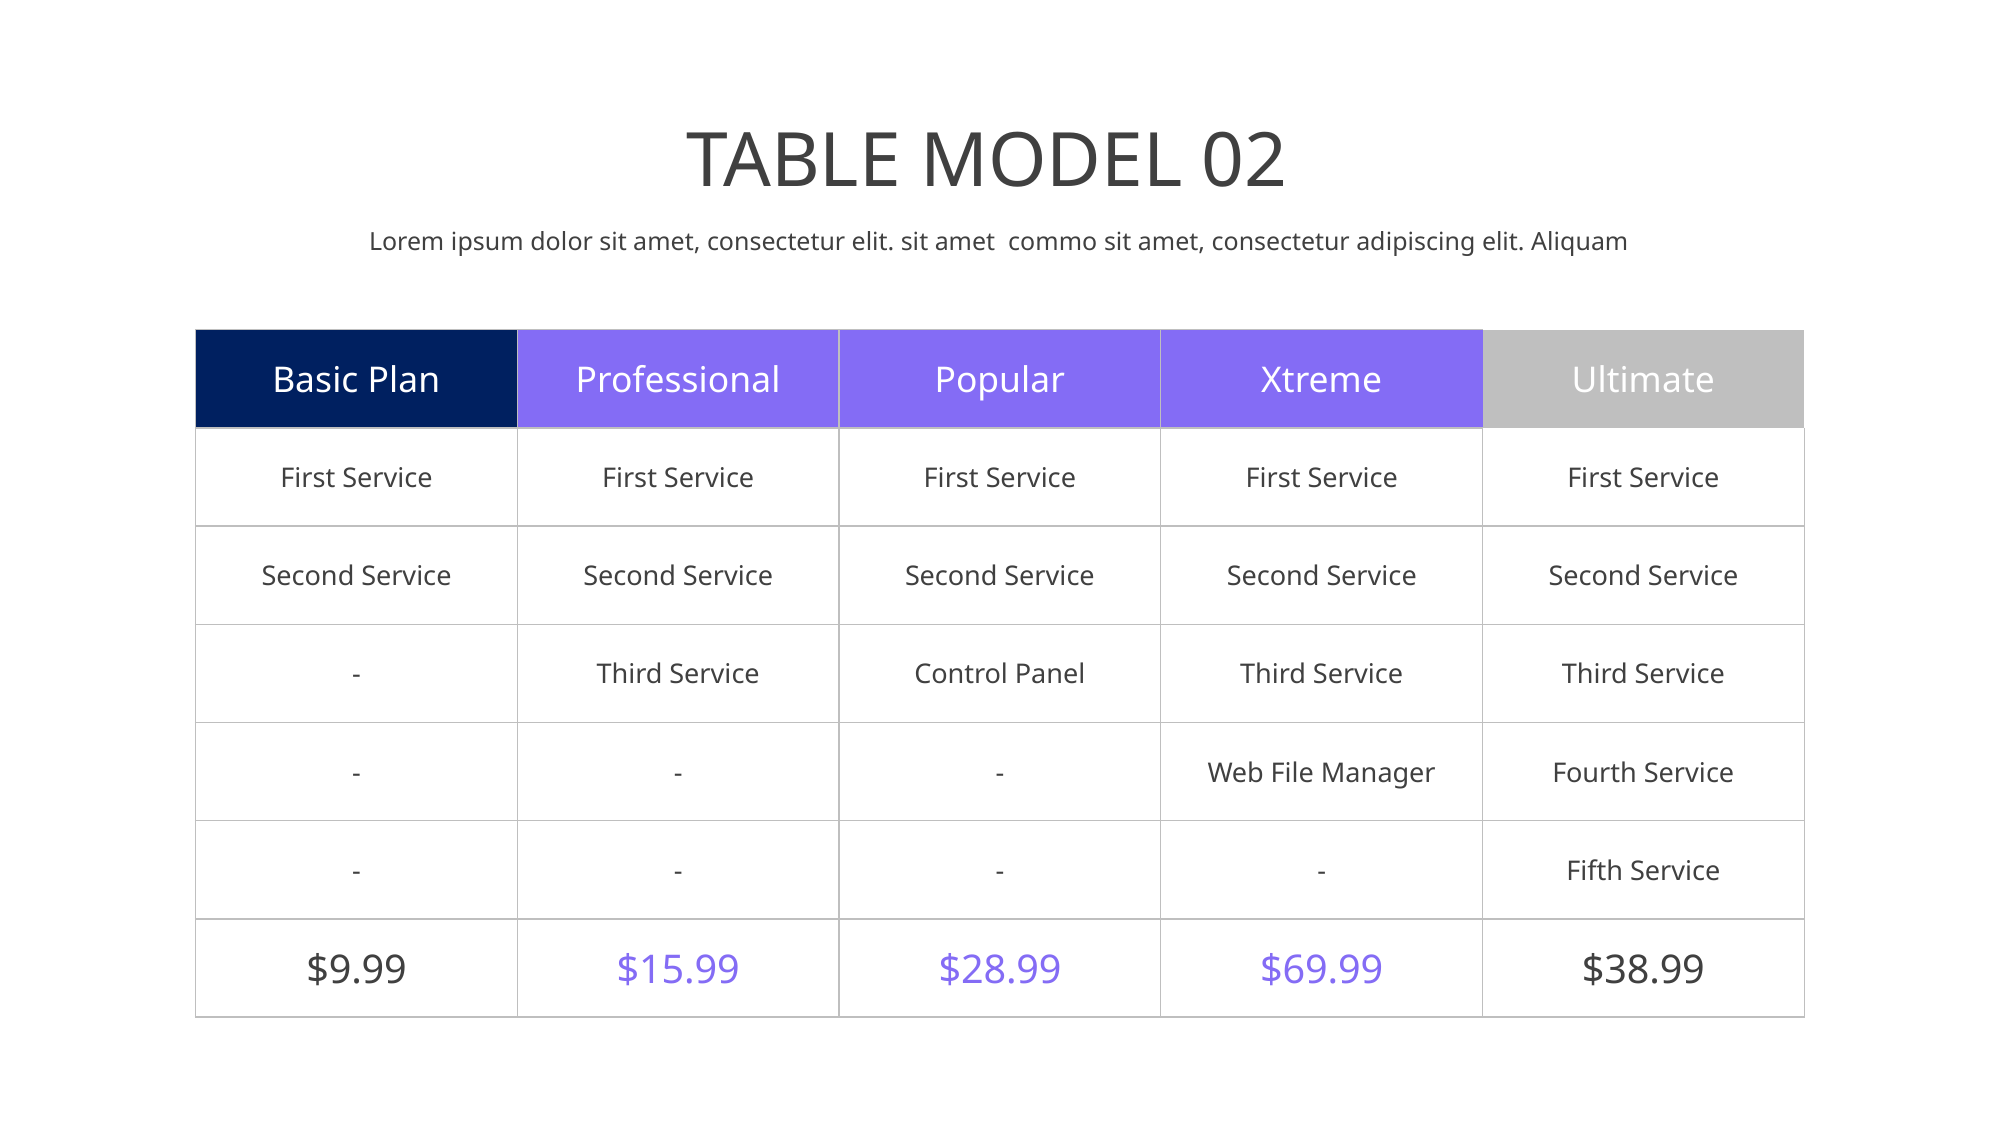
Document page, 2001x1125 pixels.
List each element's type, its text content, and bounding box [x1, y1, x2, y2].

table_cell First Service [840, 429, 1160, 525]
table_cell - [1161, 821, 1482, 918]
table_cell First Service [196, 429, 517, 525]
table_cell Second Service [518, 527, 838, 624]
table_cell First Service [518, 429, 838, 525]
table_cell Fourth Service [1483, 723, 1804, 820]
table_cell Second Service [1483, 527, 1804, 624]
table_cell $38.99 [1483, 920, 1804, 1016]
table_header Basic Plan [196, 330, 517, 427]
table_cell Fifth Service [1483, 821, 1804, 918]
text_box TABLE MODEL 02 [506, 66, 1469, 202]
table_cell - [518, 723, 838, 820]
table_cell Second Service [1161, 527, 1482, 624]
table_cell Web File Manager [1161, 723, 1482, 820]
table_cell First Service [1161, 429, 1482, 525]
table_header Xtreme [1161, 330, 1483, 427]
text_box Lorem ipsum dolor sit amet, consectetur elit. sit amet commo sit amet, consectetur adipiscing elit. Aliquam [341, 202, 1659, 263]
table_cell $28.99 [840, 920, 1160, 1016]
table_cell $15.99 [518, 920, 838, 1016]
table_cell - [518, 821, 838, 918]
table_cell Second Service [840, 527, 1160, 624]
table_cell - [840, 723, 1160, 820]
table_cell Second Service [196, 527, 517, 624]
table_cell First Service [1483, 428, 1804, 525]
table_cell - [196, 821, 517, 918]
table_cell Third Service [1161, 625, 1482, 722]
table_header Ultimate [1483, 330, 1804, 428]
table_cell - [840, 821, 1160, 918]
table_cell Third Service [518, 625, 838, 722]
table_cell Control Panel [840, 625, 1160, 722]
table_header Professional [518, 330, 838, 427]
table_cell $69.99 [1161, 920, 1482, 1016]
table_cell Third Service [1483, 625, 1804, 722]
table_cell - [196, 723, 517, 820]
table_cell - [196, 625, 517, 722]
table_header Popular [840, 330, 1160, 427]
table_cell $9.99 [196, 920, 517, 1016]
